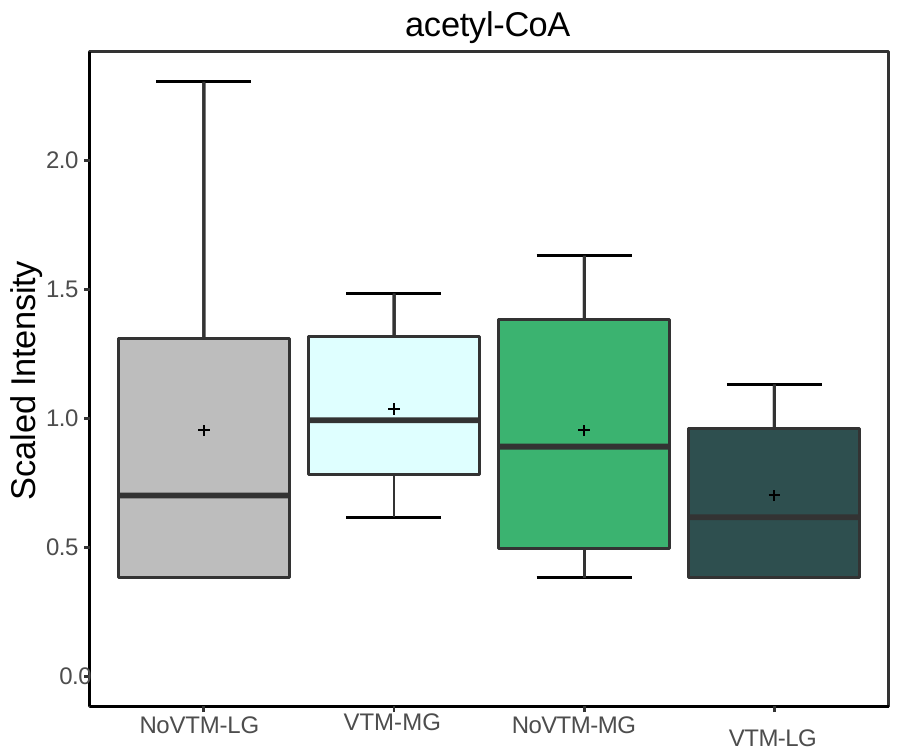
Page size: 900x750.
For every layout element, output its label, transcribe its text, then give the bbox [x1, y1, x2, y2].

text_box 1.0 [45, 400, 78, 432]
footer 0.0 [57, 661, 95, 750]
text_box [83, 50, 891, 713]
text_box VTM-MG [341, 721, 443, 736]
text_box acetyl-CoA [403, 0, 576, 44]
text_box 2.0 [44, 142, 78, 174]
text_box 0.5 [44, 529, 78, 561]
slide_number NoVTM-LG [137, 721, 280, 750]
text_box 1.5 [45, 271, 78, 303]
text_box NoVTM-MG [509, 721, 661, 738]
text_box VTM-LG [726, 722, 822, 750]
text_box Scaled Intensity [1, 256, 45, 503]
